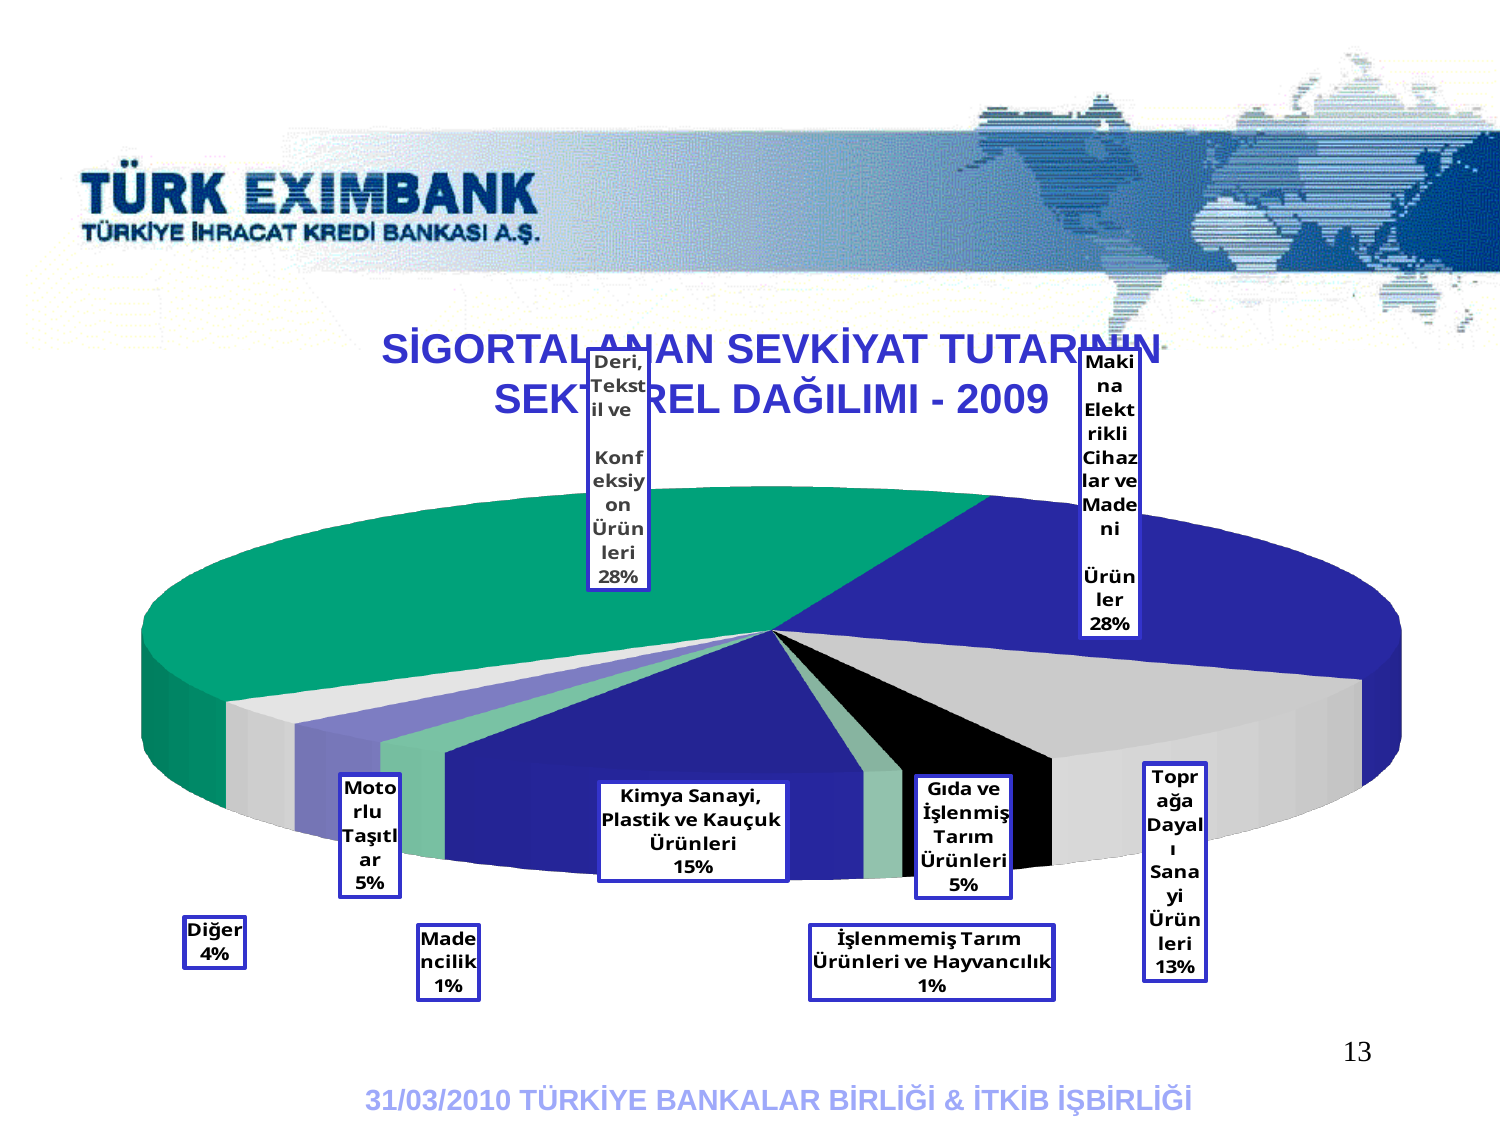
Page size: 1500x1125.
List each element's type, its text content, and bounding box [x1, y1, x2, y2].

text_box 31/03/2010 TÜRKİYE BANKALAR BİRLİĞİ & İTKİB İŞBİRLİĞİ [257, 1073, 1301, 1125]
slide_number 13 [1074, 1059, 1388, 1101]
chart [58, 280, 1466, 1051]
